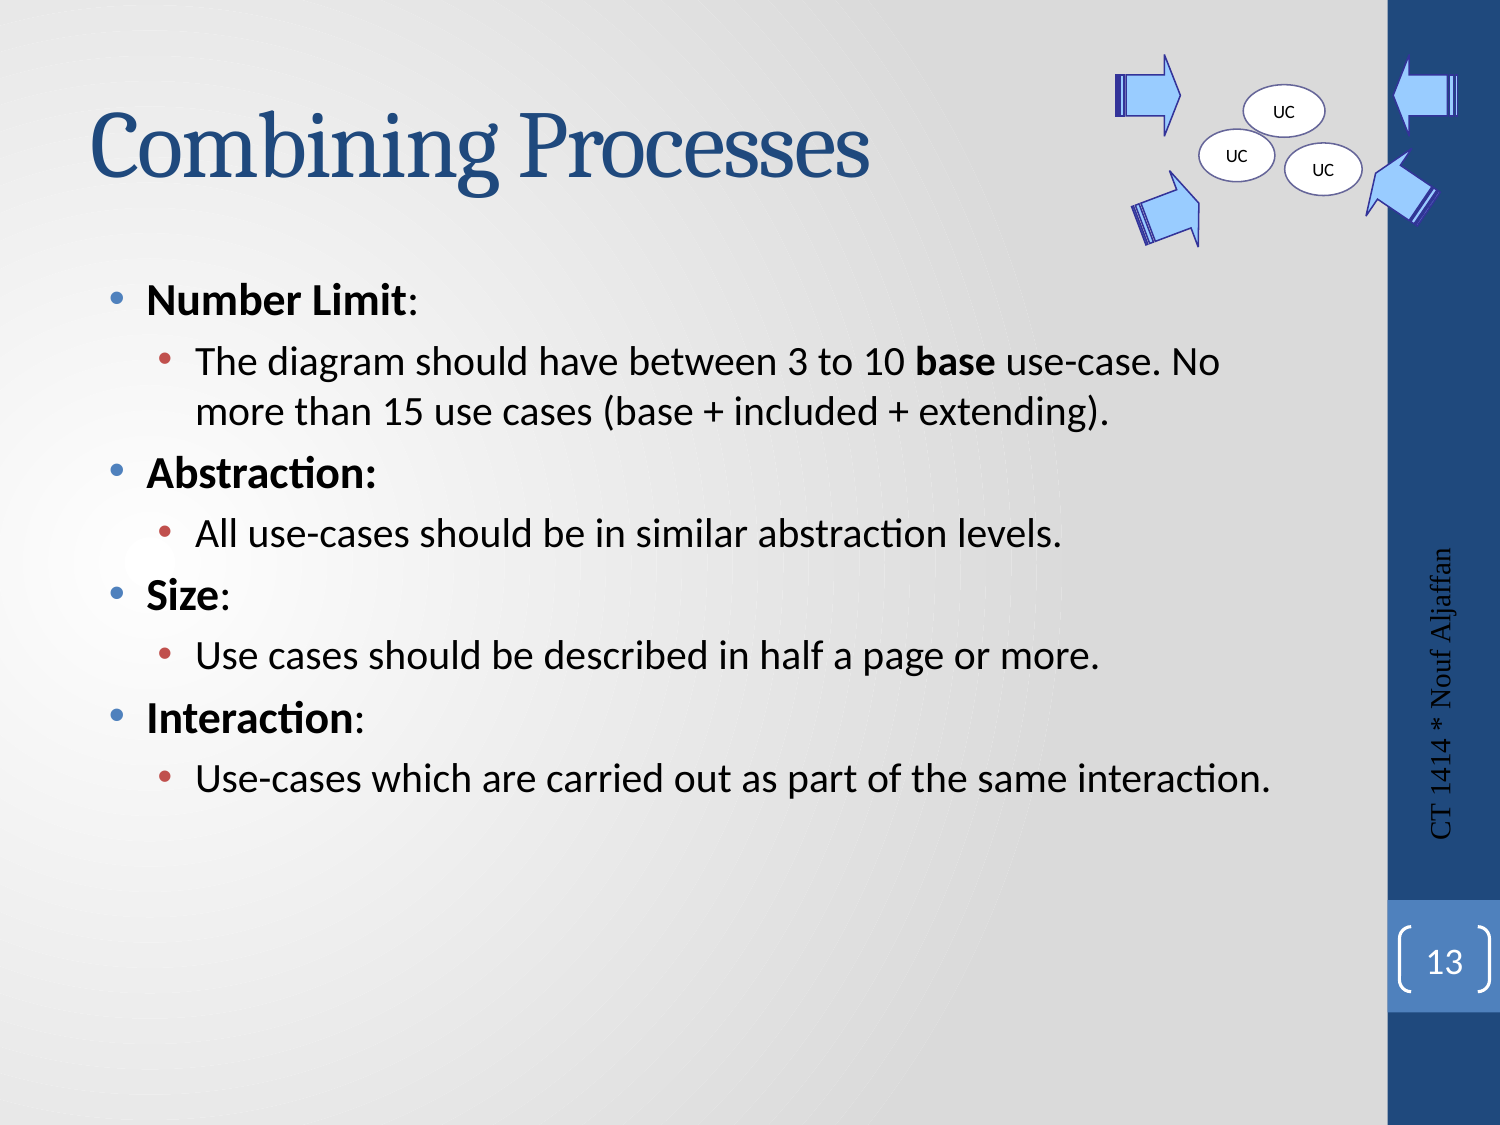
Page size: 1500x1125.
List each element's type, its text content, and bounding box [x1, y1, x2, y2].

title Combining Processes [75, 45, 1325, 233]
list Number Limit: The diagram should have between 3 to 10 base use-case. No more than 15 use cases (base + included + extending). Abstraction: All use-cases should be in similar abstraction levels. Size: Use cases should be described in half a page or more. Interaction: Use-cases which are carried out as part of the same interaction. [75, 262, 1325, 1050]
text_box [1115, 53, 1458, 256]
slide_number 13 [1397, 925, 1492, 994]
footer CT 1414 * Nouf Aljaffan [1408, 500, 1469, 889]
